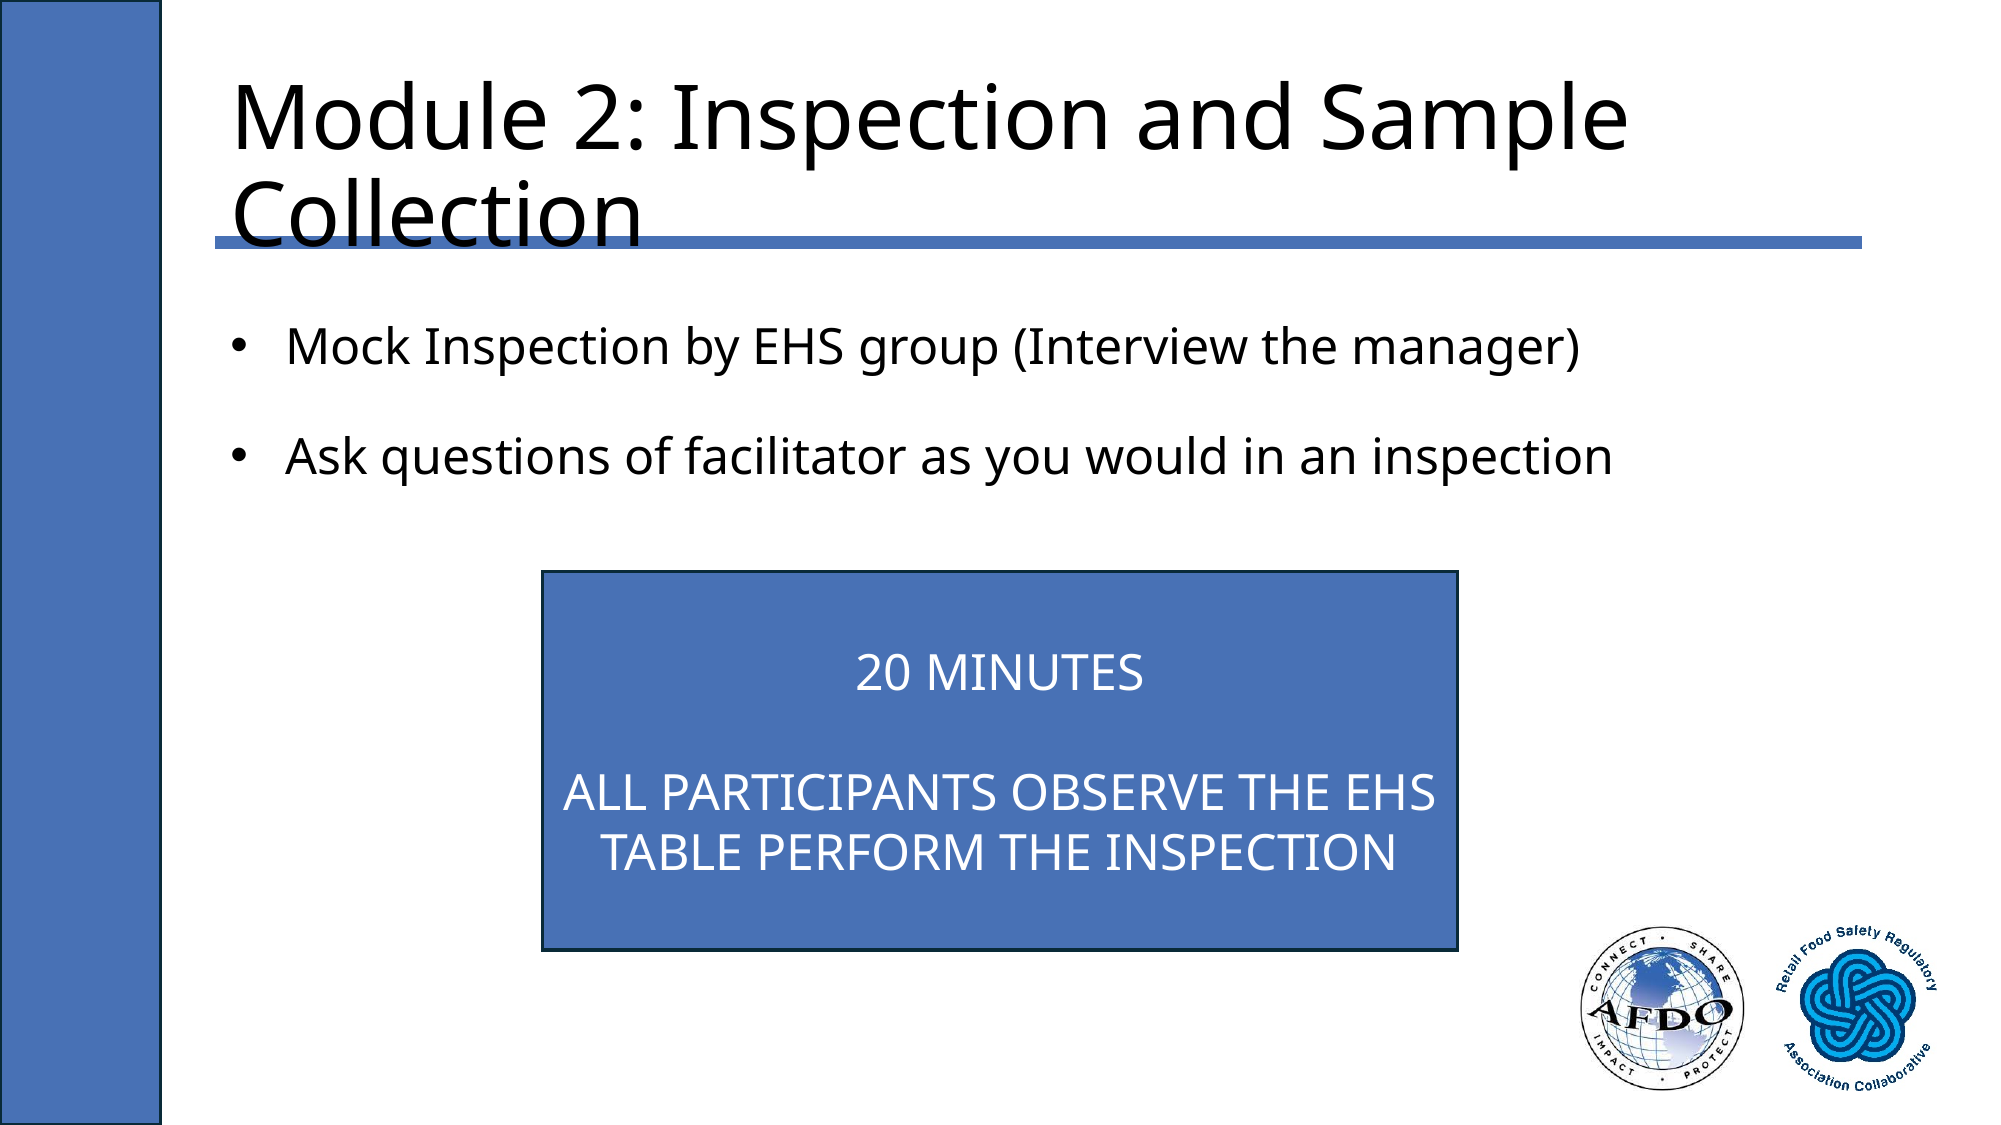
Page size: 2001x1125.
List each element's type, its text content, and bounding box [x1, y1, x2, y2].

list Mock Inspection by EHS group (Interview the manager) Ask questions of facilitator as you would in an inspection [215, 306, 1863, 494]
text_box 20 MINUTES ALL PARTICIPANTS OBSERVE THE EHS TABLE PERFORM THE INSPECTION [541, 570, 1459, 952]
picture [1579, 925, 1745, 1091]
title Module 2: Inspection and Sample Collection [215, 111, 1925, 226]
picture [1776, 925, 1937, 1091]
